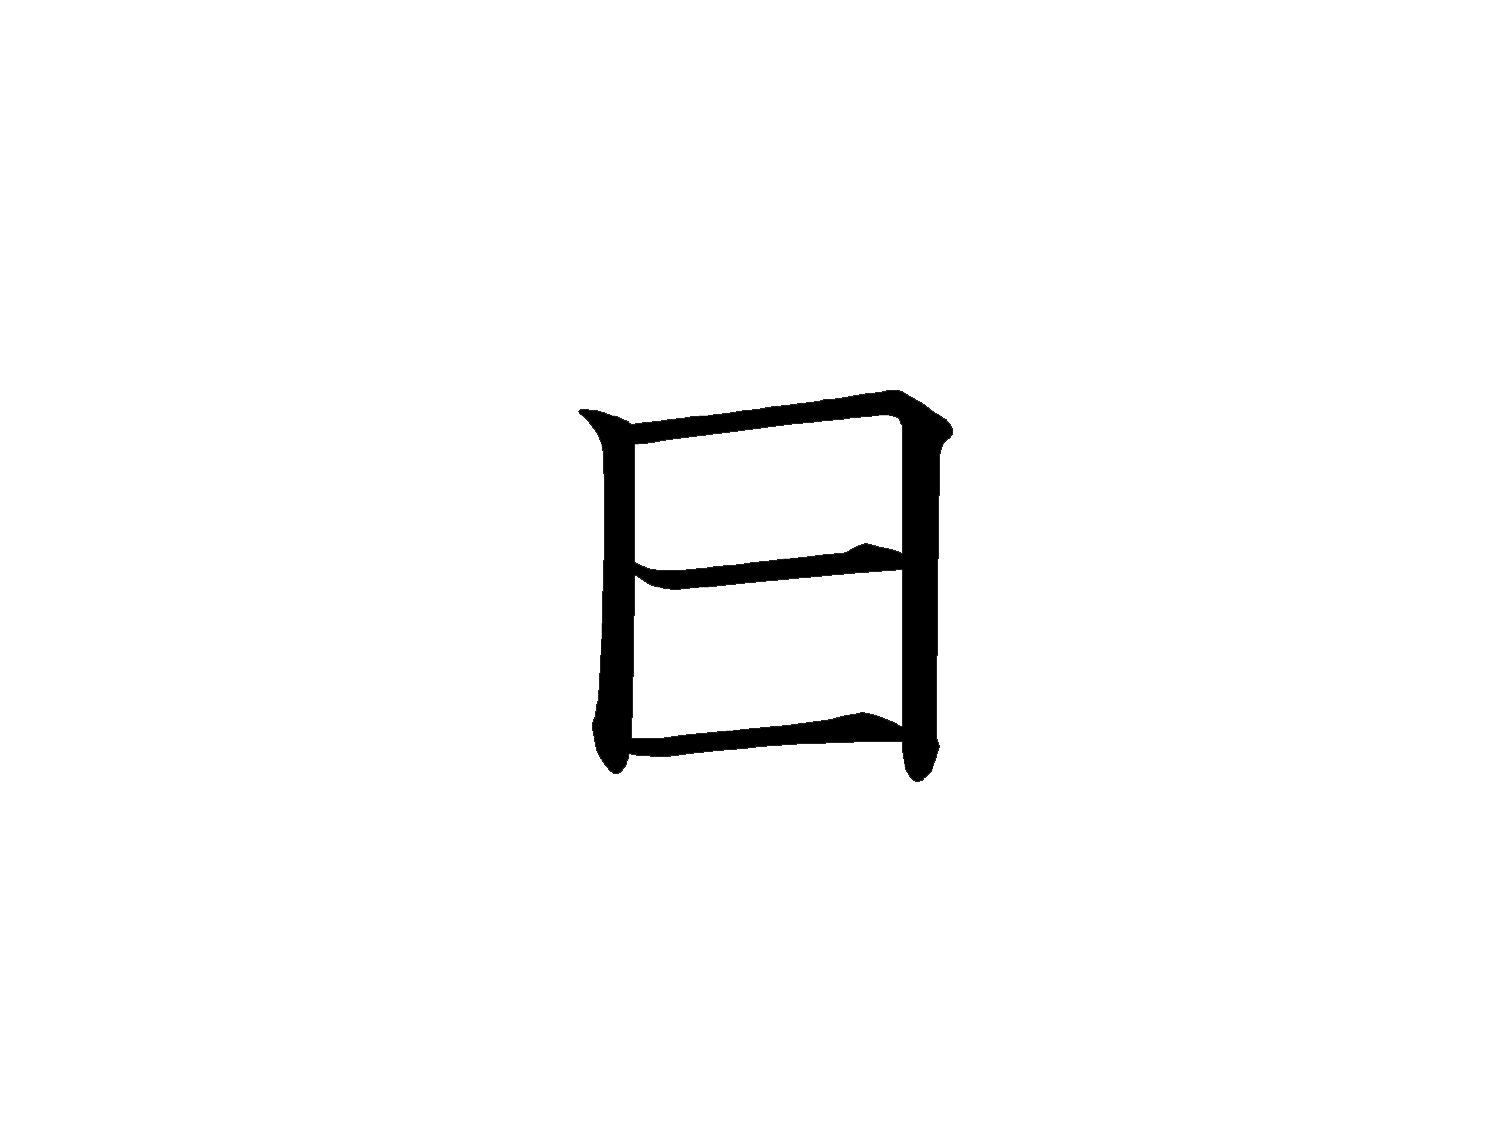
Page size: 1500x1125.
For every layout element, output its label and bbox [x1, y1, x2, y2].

picture [574, 387, 961, 788]
